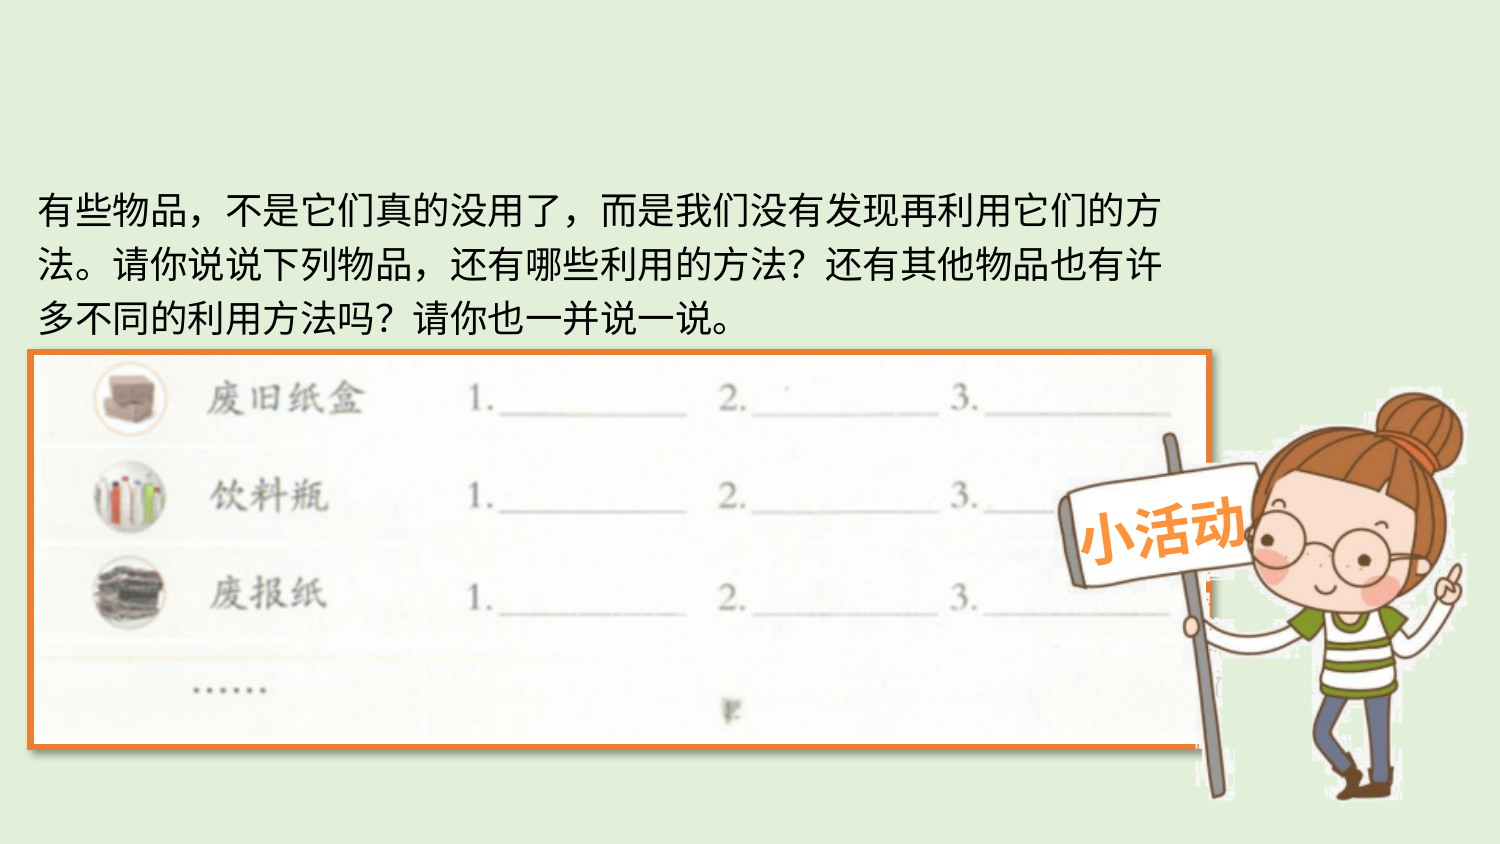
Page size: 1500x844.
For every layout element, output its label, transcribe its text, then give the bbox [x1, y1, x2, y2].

text_box 有些物品，不是它们真的没用了，而是我们没有发现再利用它们的方法。请你说说下列物品，还有哪些利用的方法？还有其他物品也有许多不同的利用方法吗？请你也一并说一说。 [26, 172, 1196, 346]
picture [33, 335, 1500, 832]
